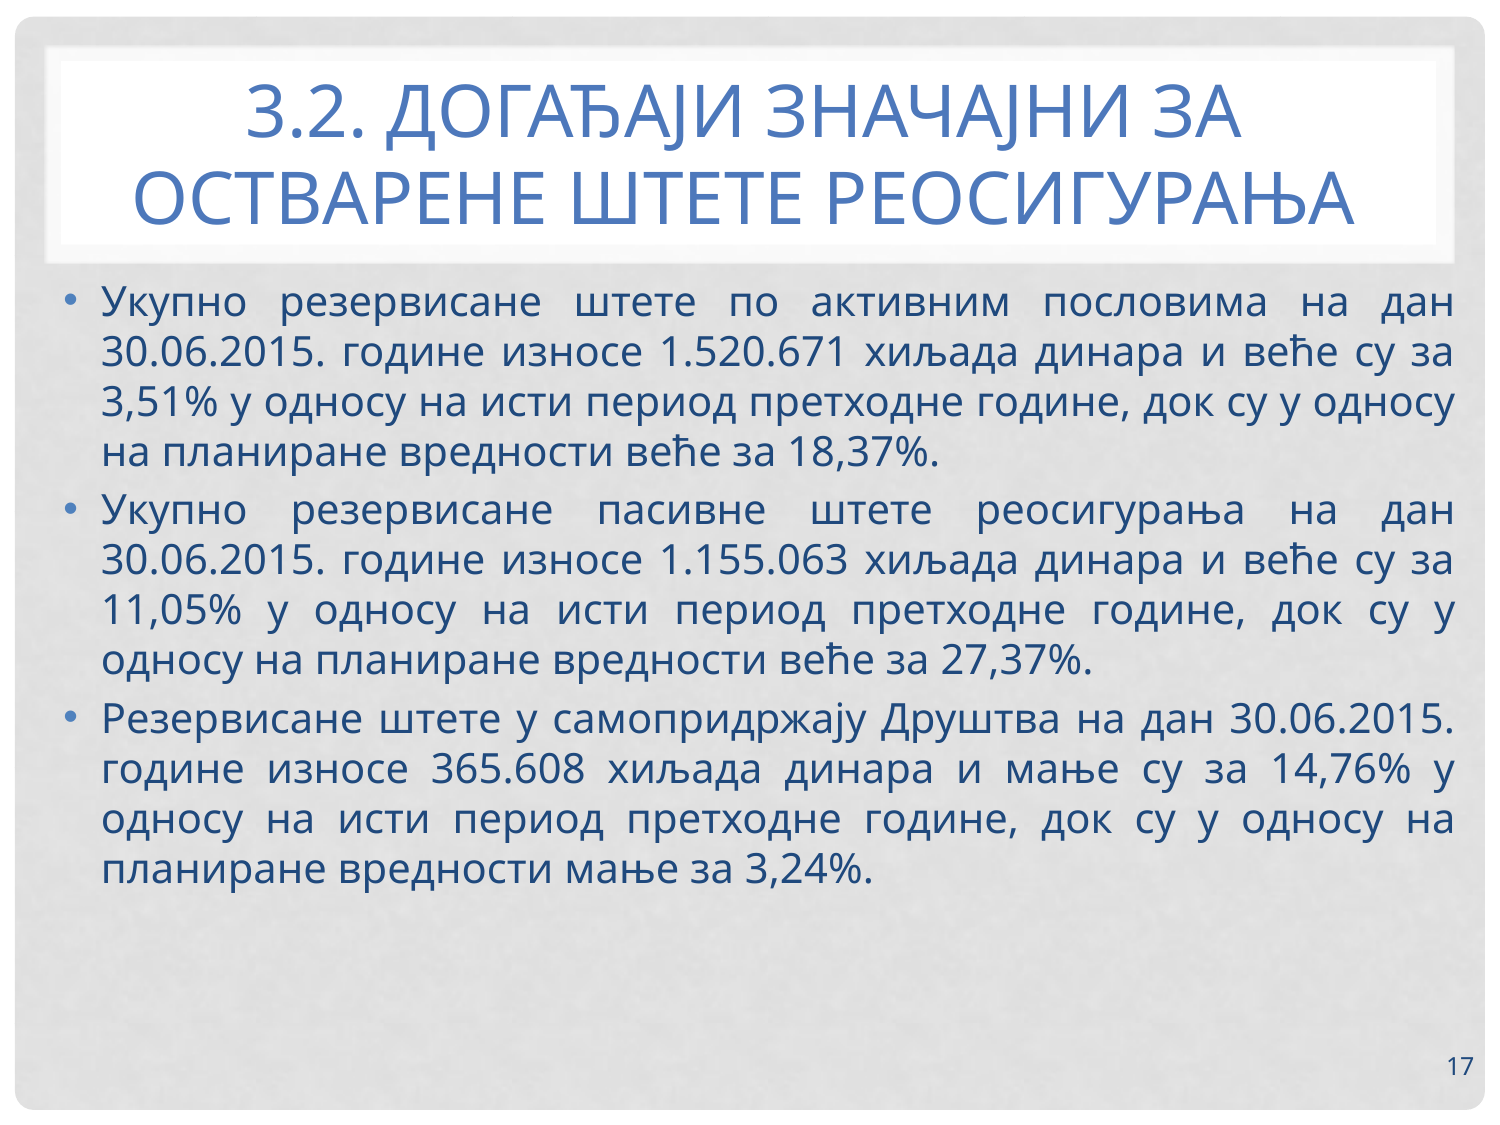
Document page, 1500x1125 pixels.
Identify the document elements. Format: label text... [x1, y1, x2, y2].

title 3.2. ДОГАЂАЈИ ЗНАЧАЈНИ ЗА ОСТВАРЕНЕ ШТЕТЕ РЕОСИГУРАЊА [53, 54, 1436, 250]
slide_number 17 [1399, 1035, 1490, 1100]
list Укупно резервисане штете по активним пословима на дан 30.06.2015. године износе 1.520.671 хиљада динара и веће су за 3,51% у односу на исти период претходне године, док су у односу на планиране вредности веће за 18,37%. Укупно резервисане пасивне штете реосигурања на дан 30.06.2015. године износе 1.155.063 хиљада динара и веће су за 11,05% у односу на исти период претходне године, док су у односу на планиране вредности веће за 27,37%. Резервисане штете у самопридржају Друштва на дан 30.06.2015. године износе 365.608 хиљада динара и мање су за 14,76% у односу на исти период претходне године, док су у односу на планиране вредности мање за 3,24%. [29, 267, 1471, 1106]
